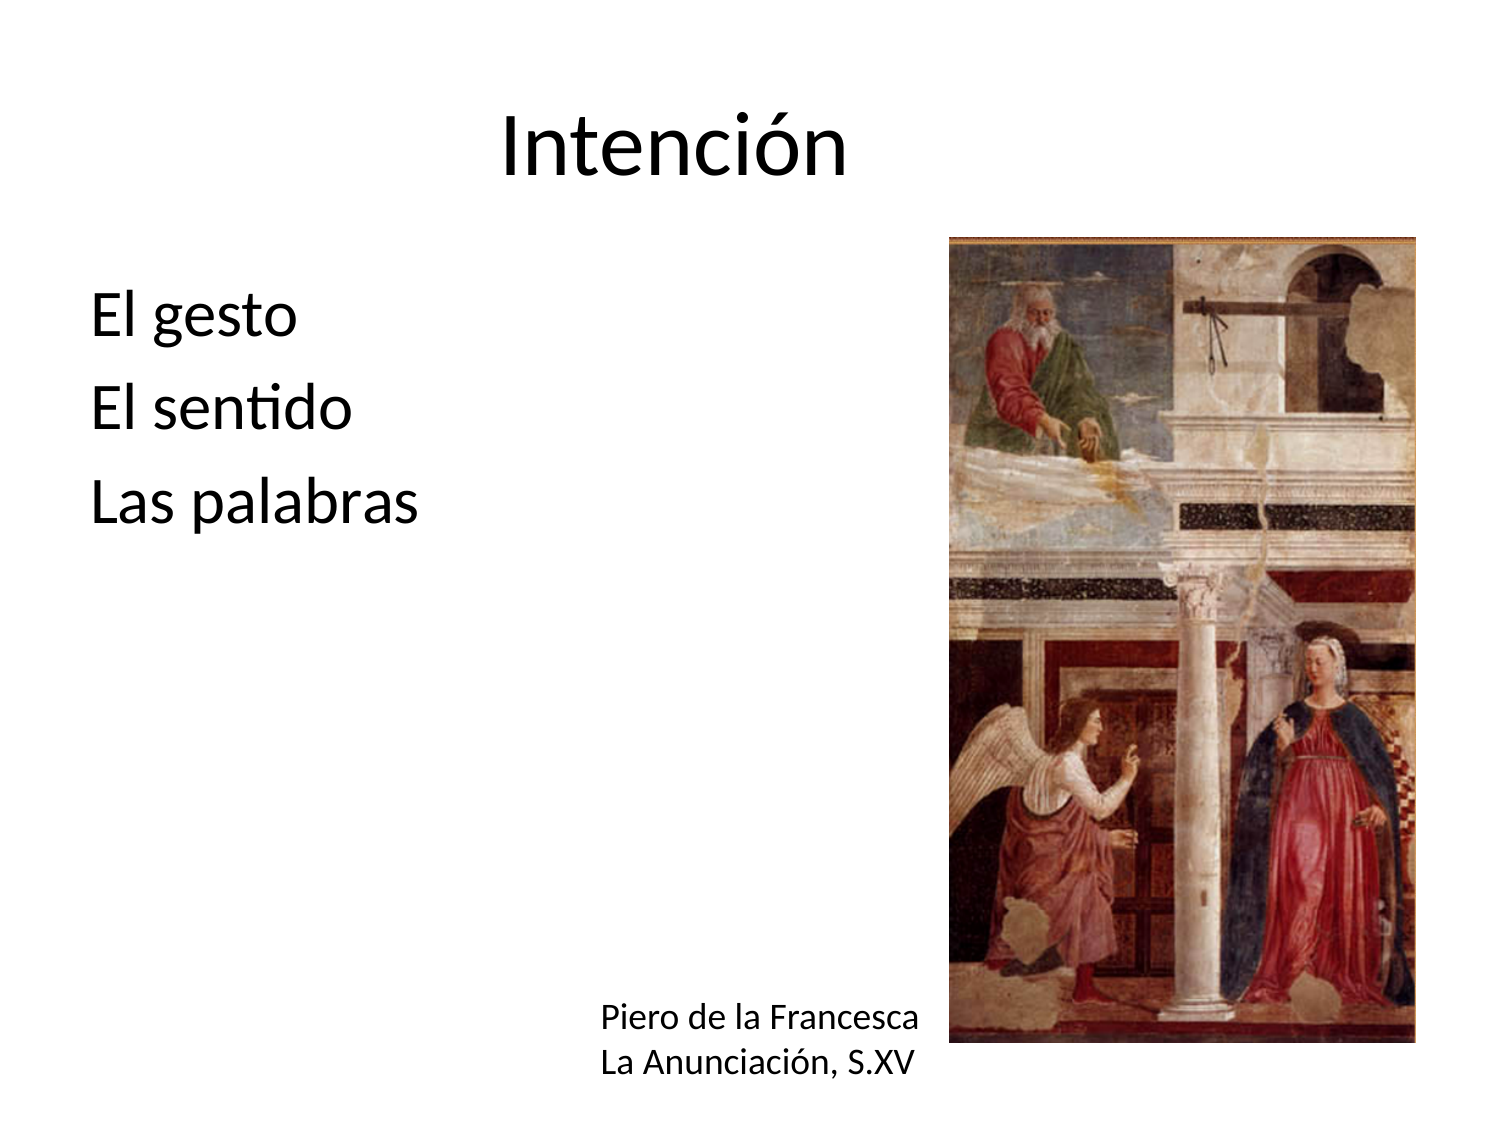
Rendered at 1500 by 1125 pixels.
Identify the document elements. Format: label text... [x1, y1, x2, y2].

picture [948, 237, 1417, 1044]
text_box Piero de la Francesca La Anunciación, S.XV [585, 984, 950, 1090]
text_box Intención [0, 45, 1350, 233]
list El gesto El sentido Las palabras [75, 262, 943, 1005]
list El gesto El sentido Las palabras [1421, 262, 1425, 1005]
